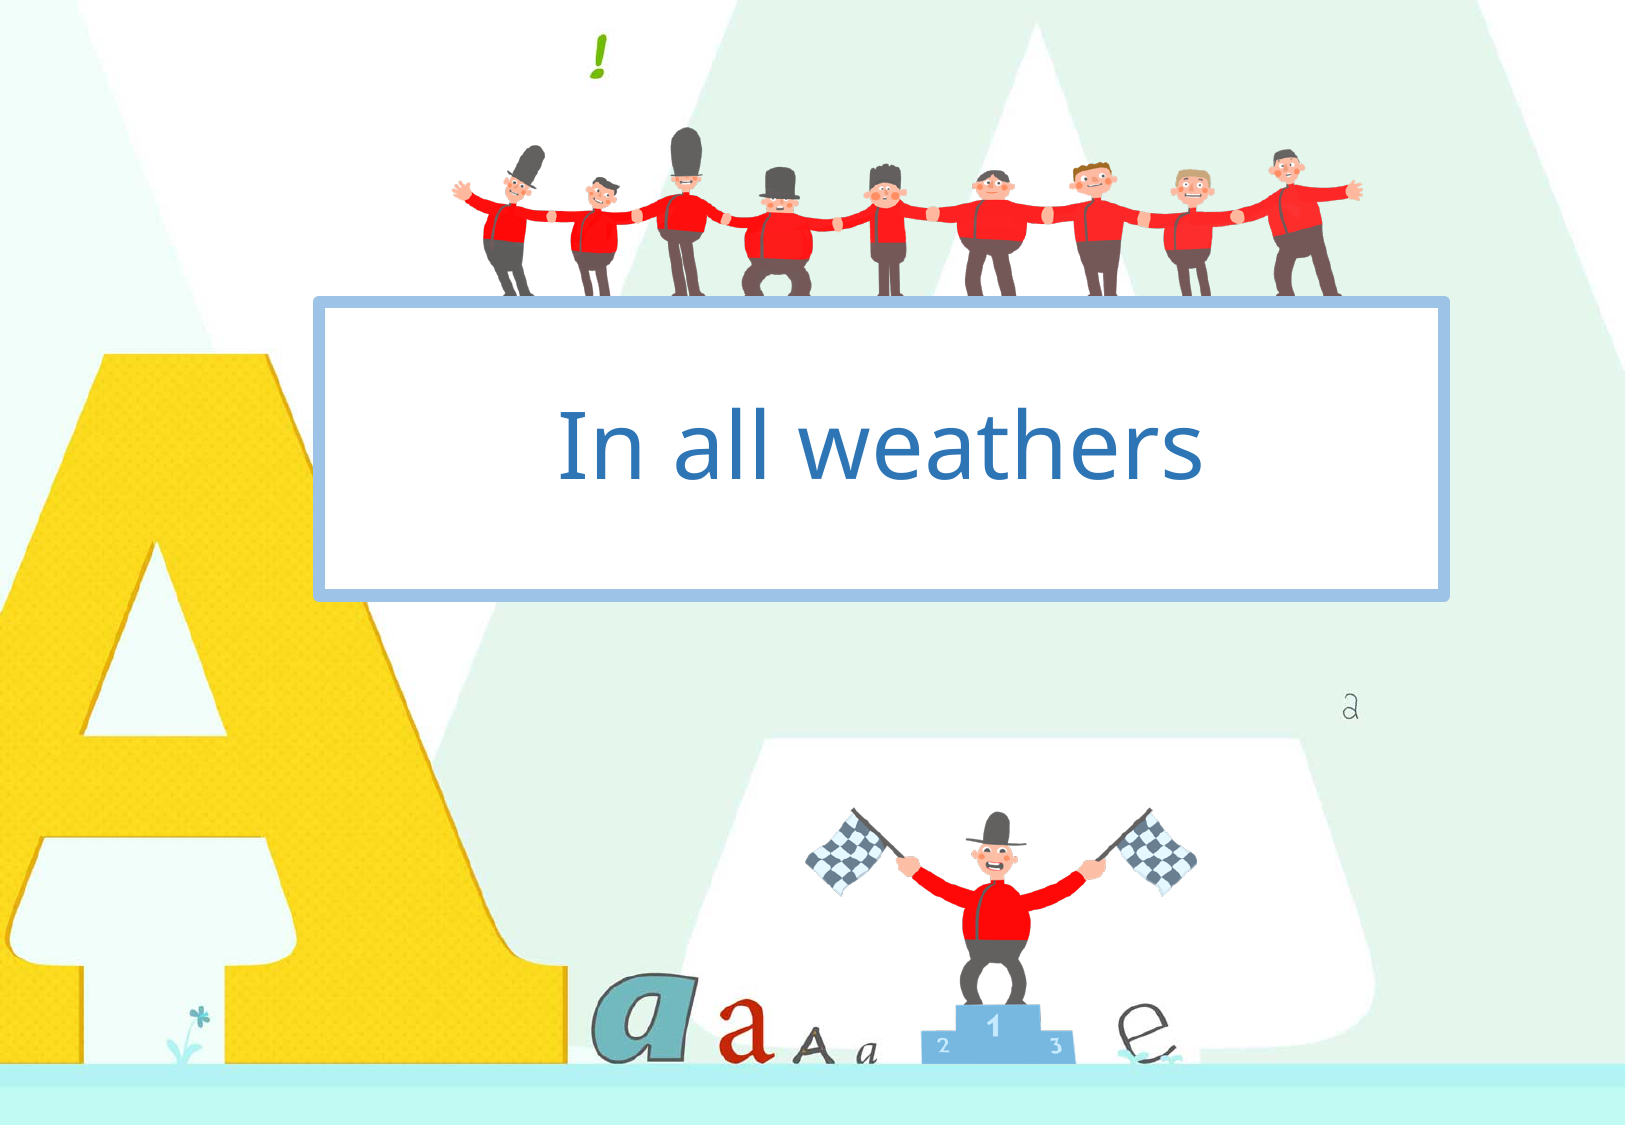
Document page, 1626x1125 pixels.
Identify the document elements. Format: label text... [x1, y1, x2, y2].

picture [0, 0, 1626, 1125]
title In all weathers [313, 296, 1450, 602]
